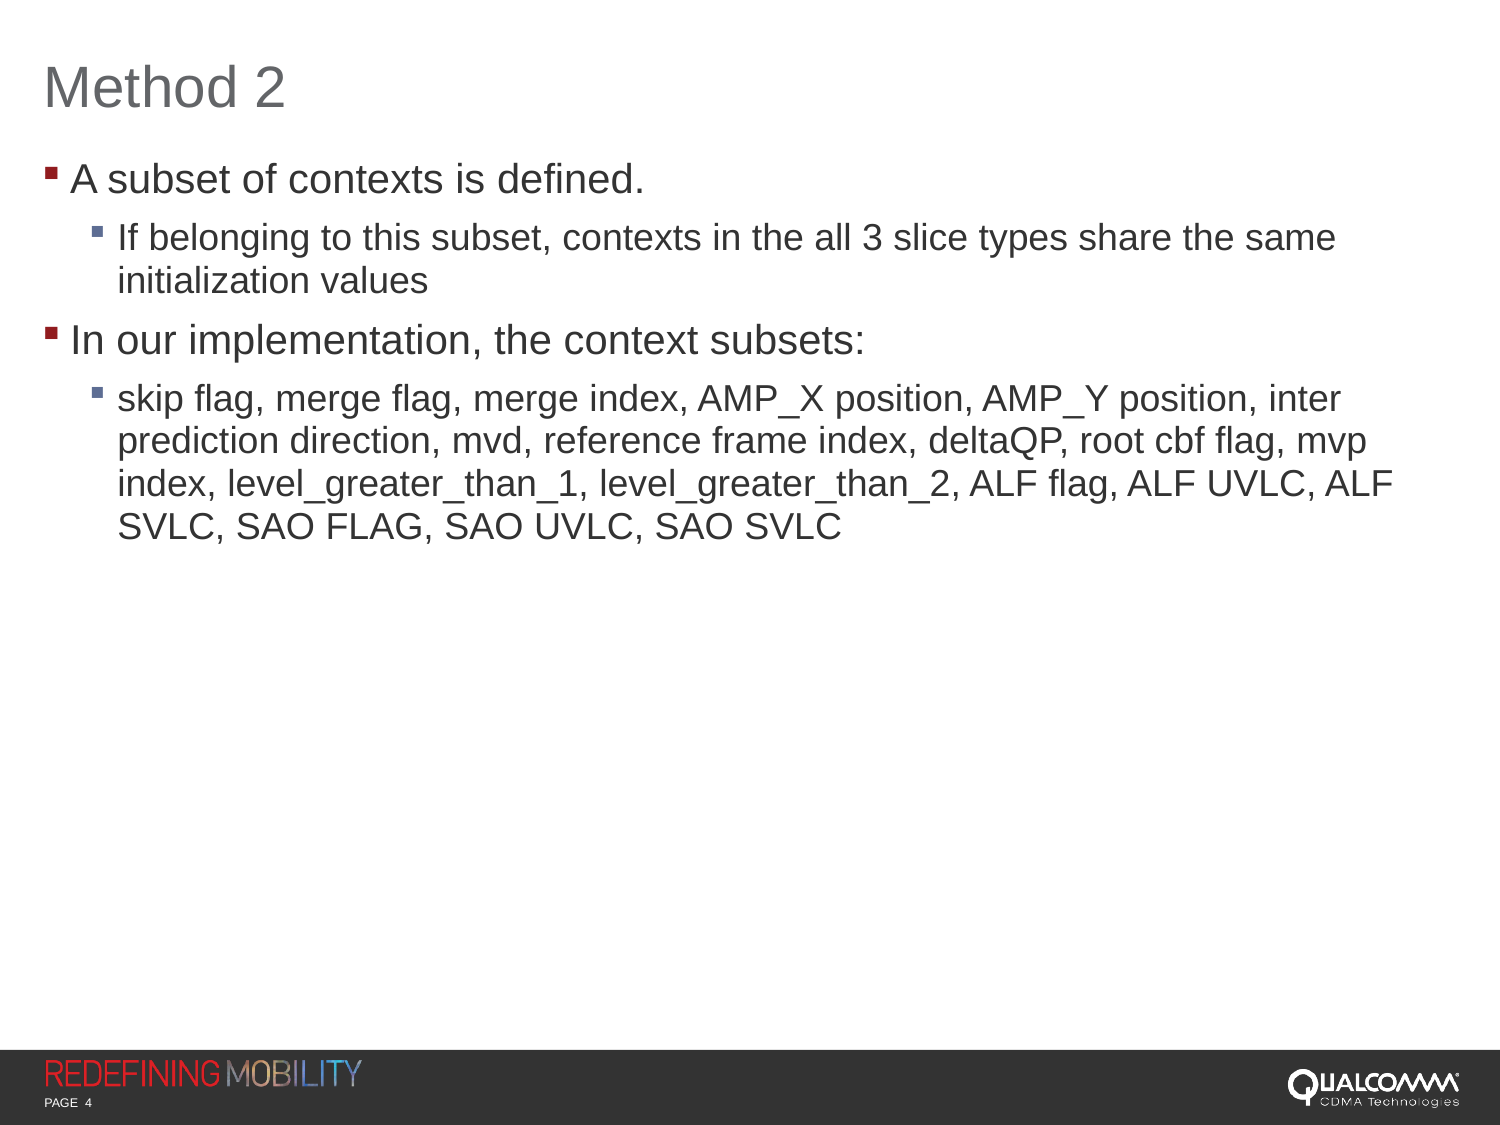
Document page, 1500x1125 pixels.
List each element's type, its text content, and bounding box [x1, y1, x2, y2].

picture [1278, 1058, 1478, 1114]
title Method 2 [28, 44, 1462, 138]
picture [30, 1048, 372, 1099]
list A subset of contexts is defined. If belonging to this subset, contexts in the all 3 slice types share the same initialization values In our implementation, the context subsets: skip flag, merge flag, merge index, AMP_X position, AMP_Y position, inter prediction direction, mvd, reference frame index, deltaQP, root cbf flag, mvp index, level_greater_than_1, level_greater_than_2, ALF flag, ALF UVLC, ALF SVLC, SAO FLAG, SAO UVLC, SAO SVLC [26, 148, 1457, 1021]
